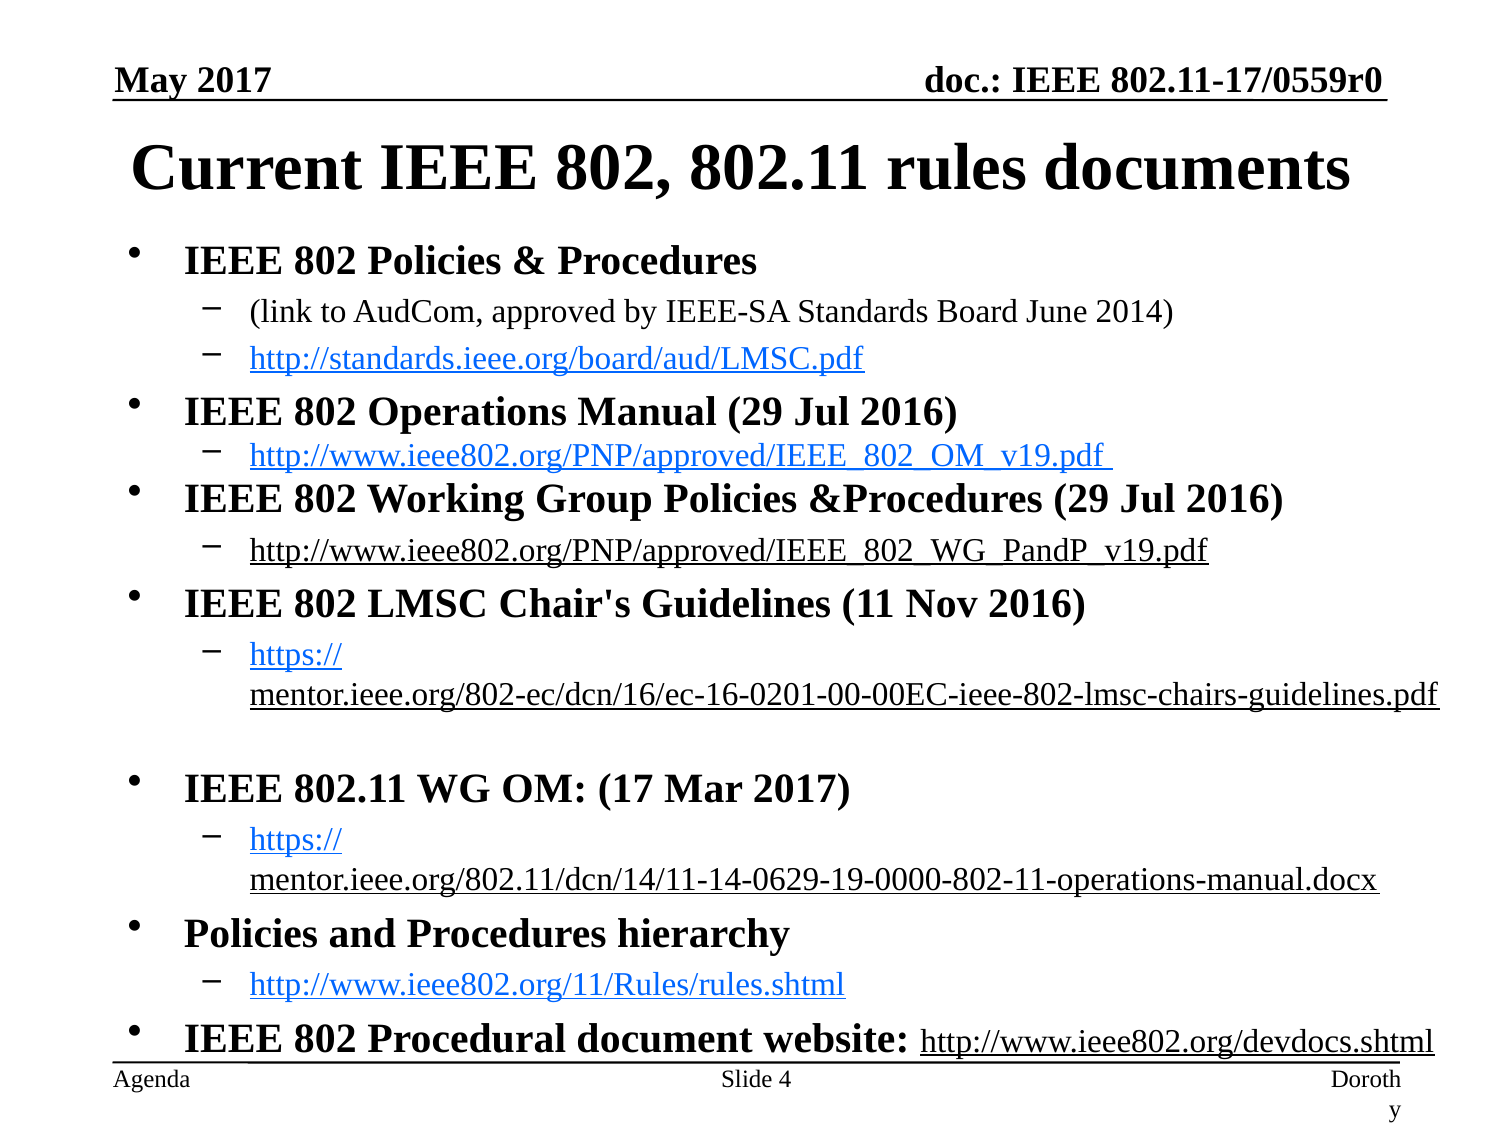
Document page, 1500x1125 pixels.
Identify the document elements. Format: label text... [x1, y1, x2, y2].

slide_number Slide 4 [712, 1062, 800, 1093]
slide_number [114, 54, 425, 100]
title Current IEEE 802, 802.11 rules documents [112, 112, 1388, 213]
footer Dorothy Stanley, HP Enterprise [1325, 1075, 1402, 1093]
list IEEE 802 Policies & Procedures (link to AudCom, approved by IEEE-SA Standards Board June 2014) http://standards.ieee.org/board/aud/LMSC.pdf IEEE 802 Operations Manual (29 Jul 2016) http://www.ieee802.org/PNP/approved/IEEE_802_OM_v19.pdf IEEE 802 Working Group Policies &Procedures (29 Jul 2016) http://www.ieee802.org/PNP/approved/IEEE_802_WG_PandP_v19.pdf IEEE 802 LMSC Chair's Guidelines (11 Nov 2016) https://mentor.ieee.org/802-ec/dcn/16/ec-16-0201-00-00EC-ieee-802-lmsc-chairs-guidelines.pdf IEEE 802.11 WG OM: (17 Mar 2017) https://mentor.ieee.org/802.11/dcn/14/11-14-0629-19-0000-802-11-operations-manual.docx Policies and Procedures hierarchy http://www.ieee802.org/11/Rules/rules.shtml IEEE 802 Procedural document website: http://www.ieee802.org/devdocs.shtml [112, 224, 1463, 1075]
